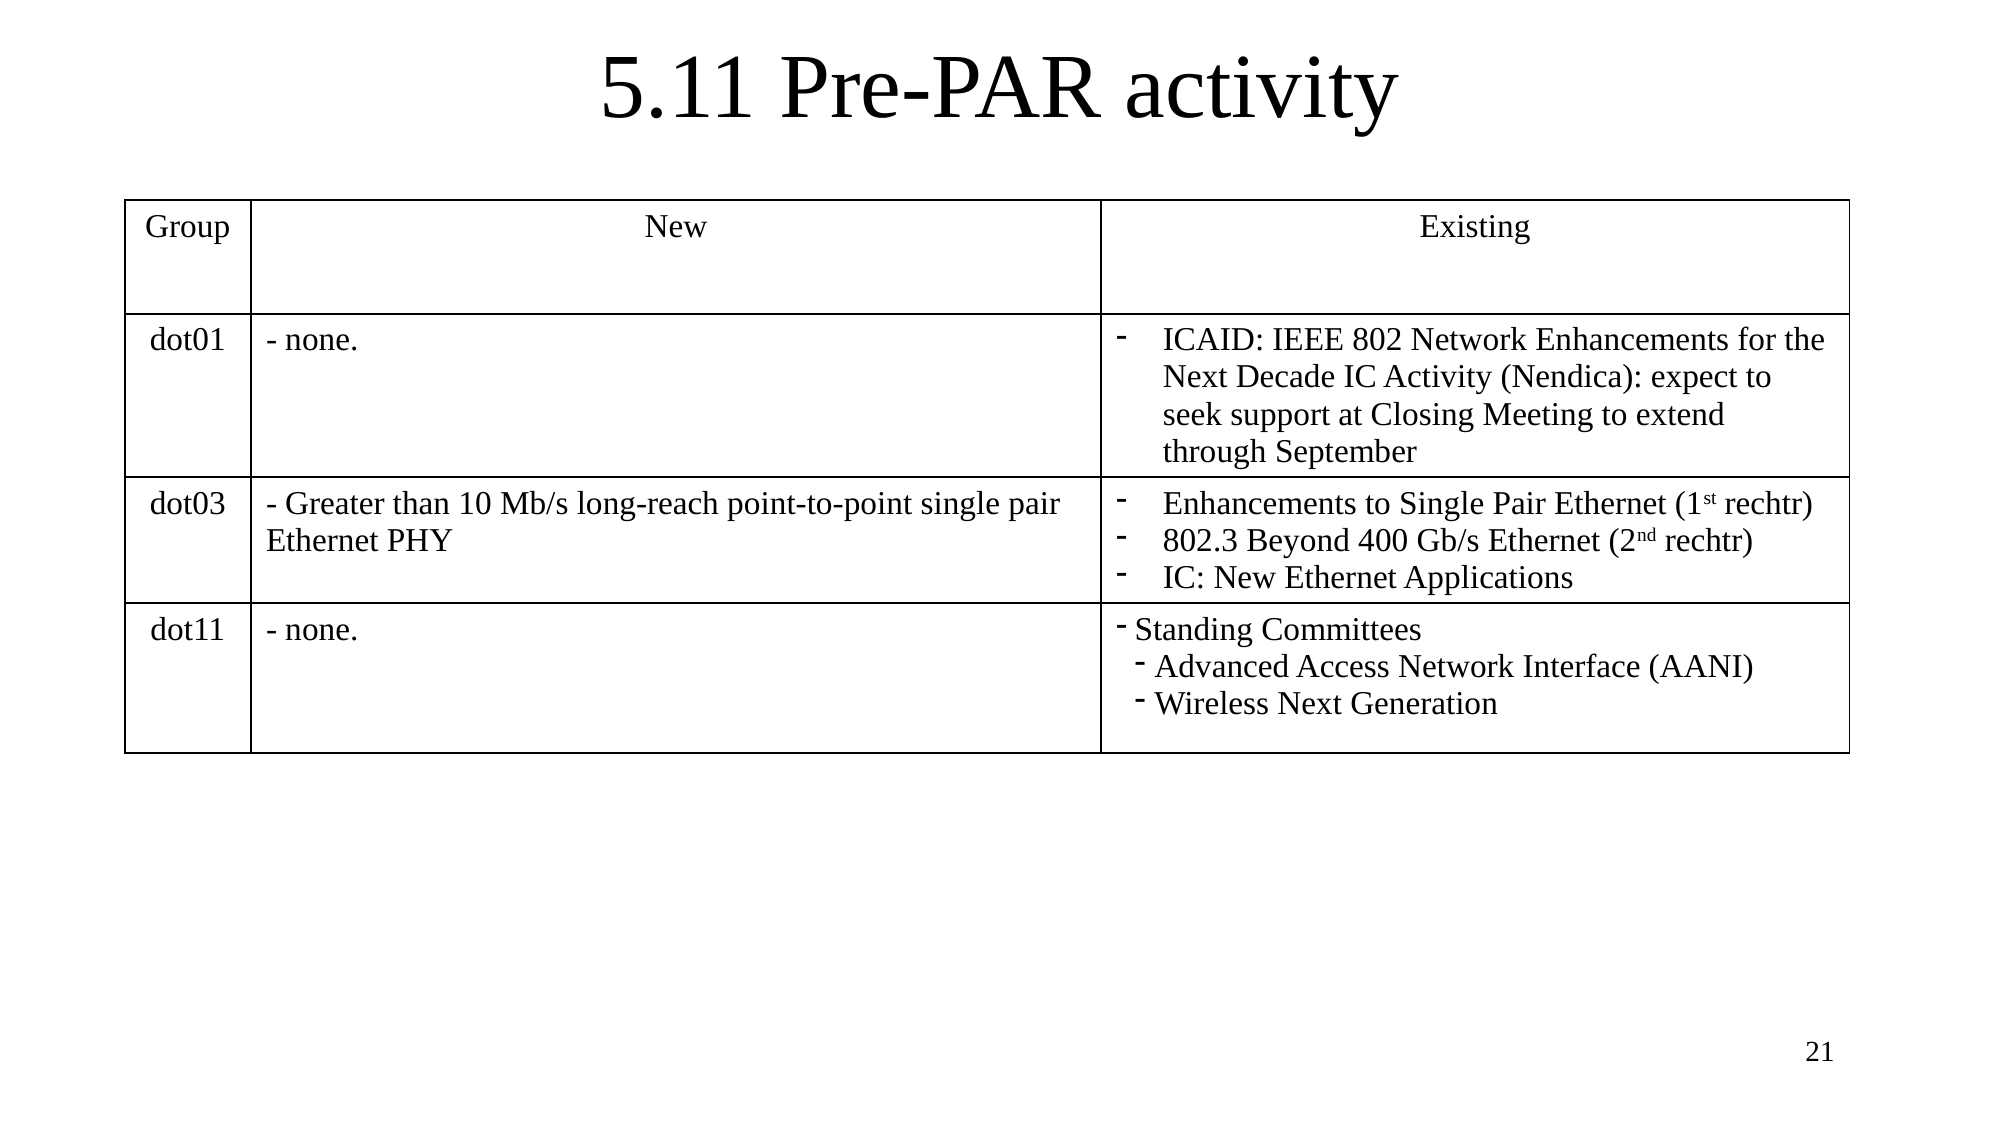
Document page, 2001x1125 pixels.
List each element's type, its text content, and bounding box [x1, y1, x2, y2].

table_cell Enhancements to Single Pair Ethernet (1st rechtr) 802.3 Beyond 400 Gb/s Ethernet (2nd rechtr) IC: New Ethernet Applications [1102, 478, 1849, 602]
table_cell ICAID: IEEE 802 Network Enhancements for the Next Decade IC Activity (Nendica): expect to seek support at Closing Meeting to extend through September [1102, 315, 1849, 476]
table_cell - none. [252, 315, 1100, 476]
table_header New [252, 201, 1100, 313]
table_cell - none. [252, 604, 1100, 752]
table_header Existing [1102, 201, 1849, 313]
table_header Group [126, 201, 250, 313]
table_cell - Greater than 10 Mb/s long-reach point-to-point single pair Ethernet PHY [252, 478, 1100, 602]
table_cell dot03 [126, 478, 250, 602]
table_cell dot01 [126, 315, 250, 476]
title 5.11 Pre-PAR activity [362, 24, 1638, 138]
slide_number 21 [1433, 1024, 1851, 1101]
table_cell Standing Committees Advanced Access Network Interface (AANI) Wireless Next Generation [1102, 604, 1849, 752]
table_cell dot11 [126, 604, 250, 752]
